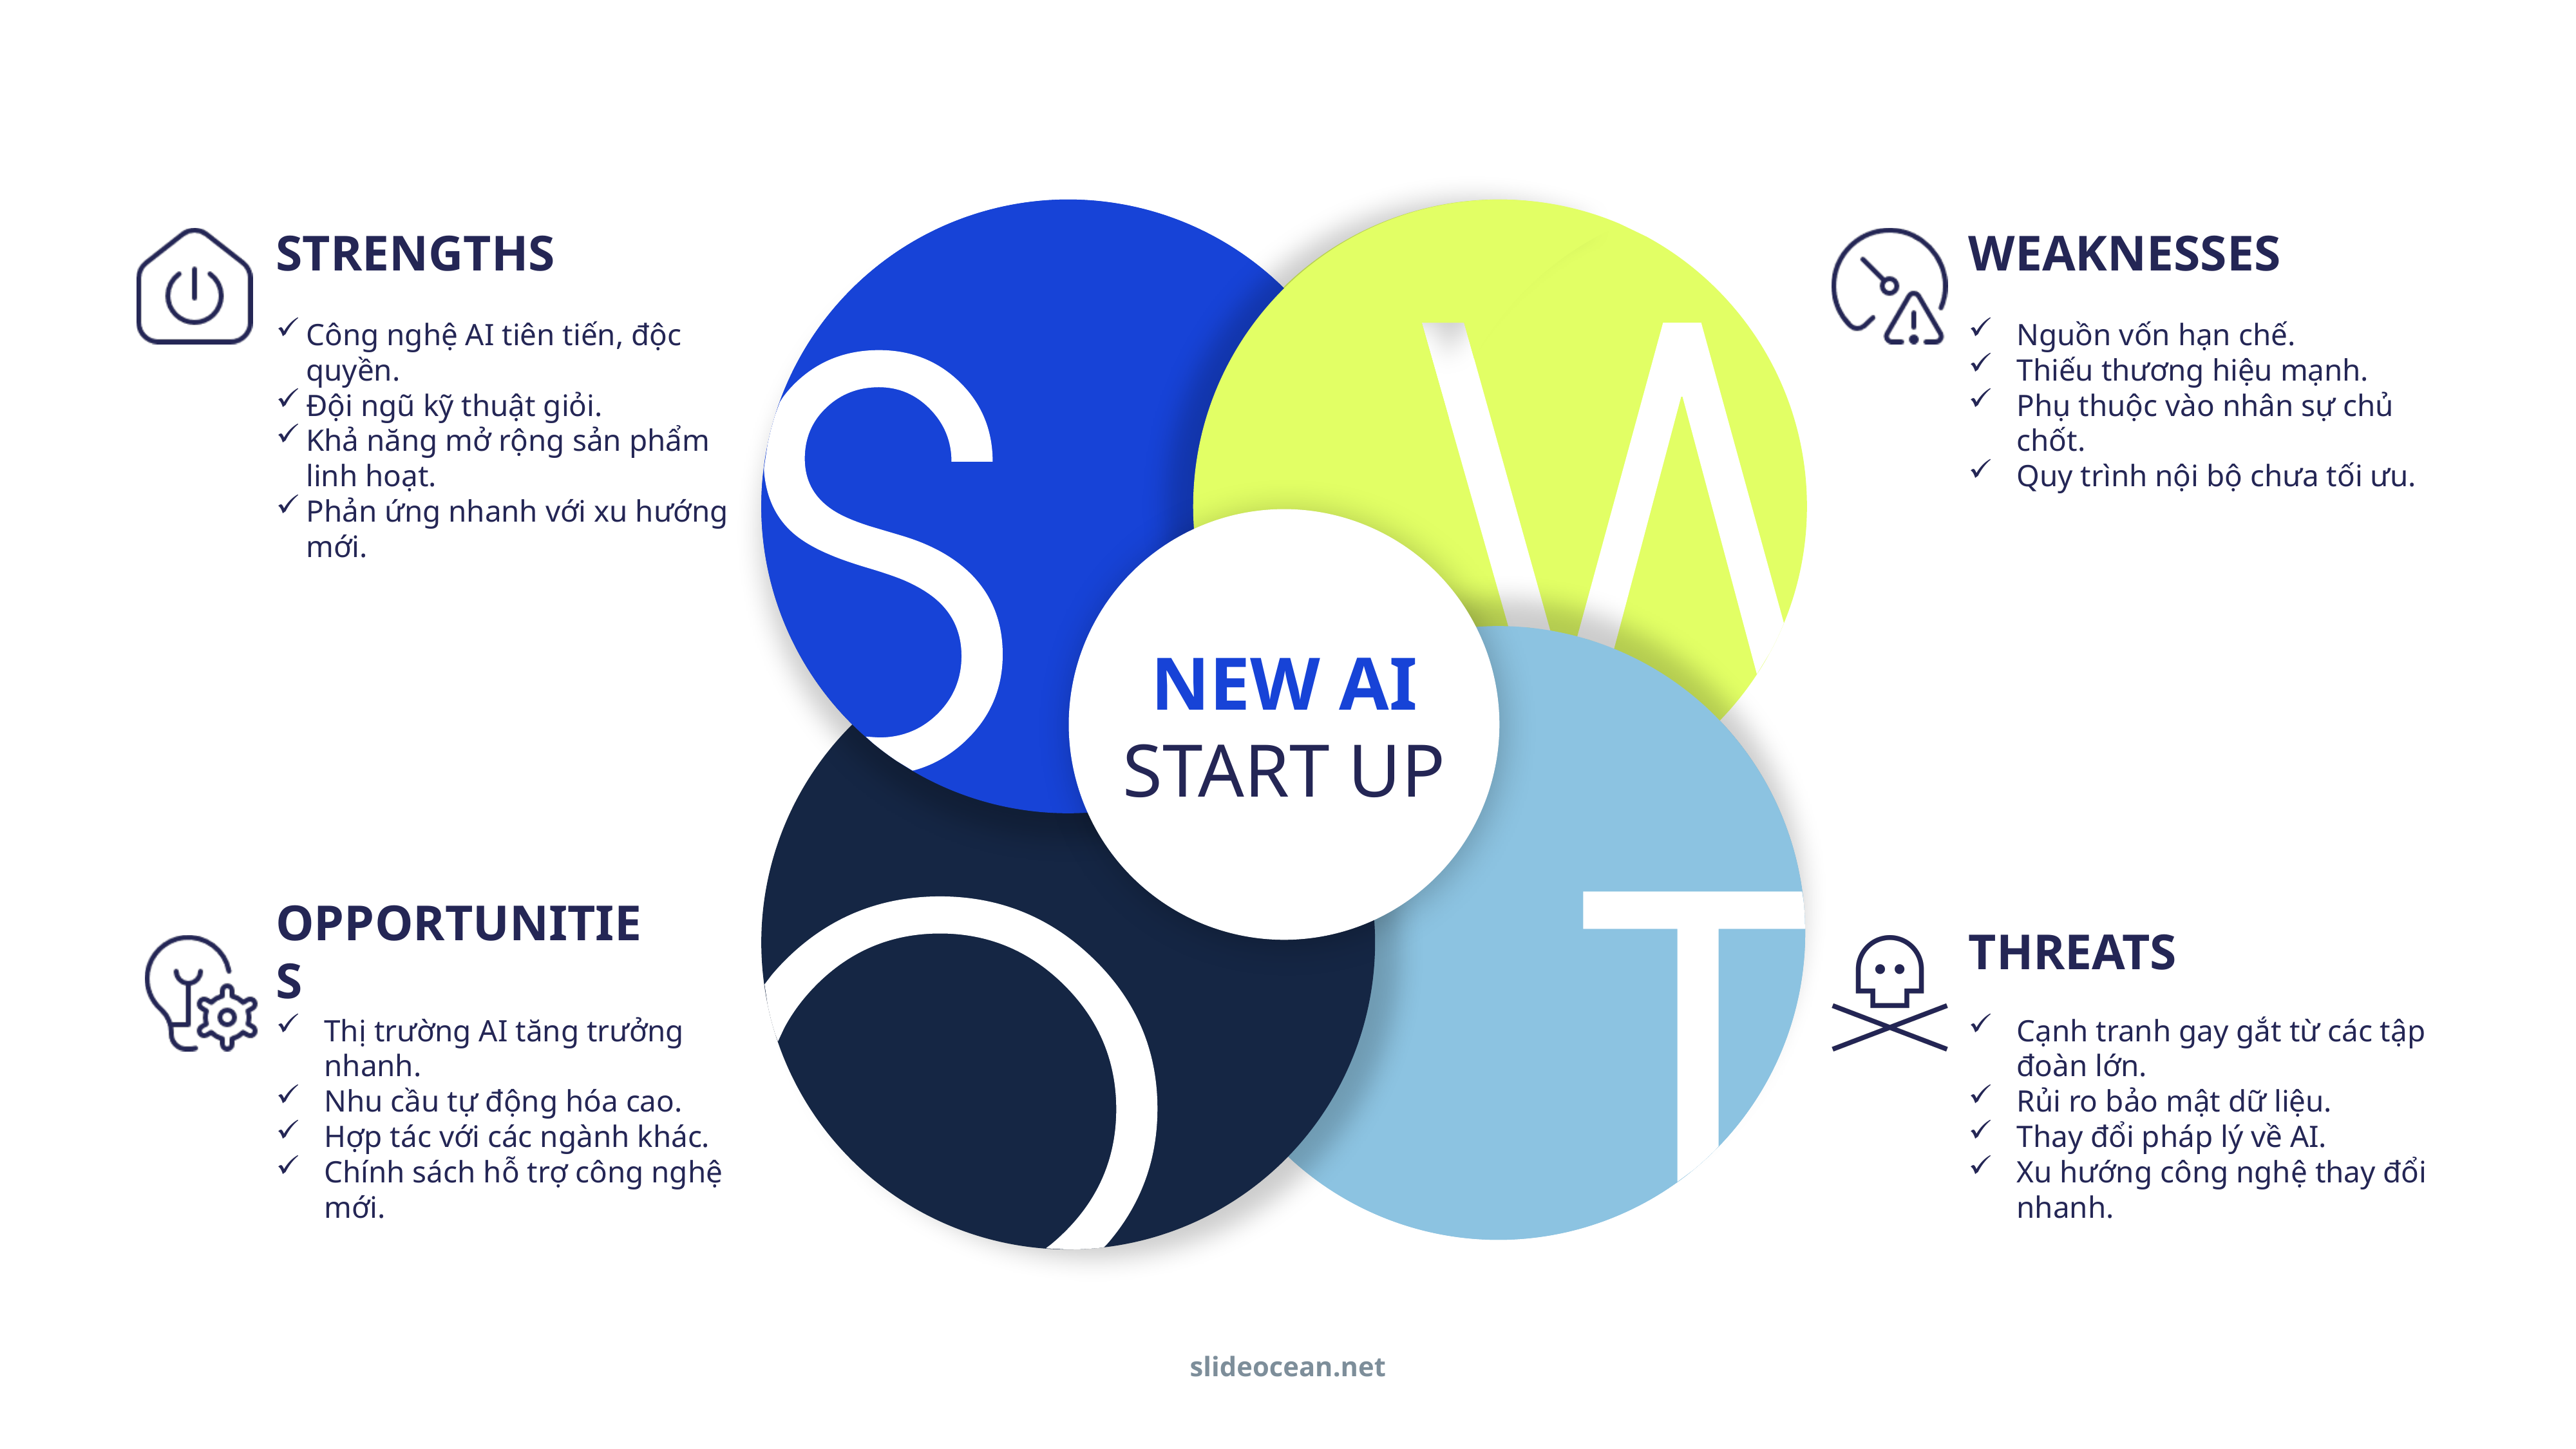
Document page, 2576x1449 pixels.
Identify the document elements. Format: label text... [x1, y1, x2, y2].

picture [1831, 935, 1948, 1052]
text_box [761, 199, 1806, 1250]
text_box OPPORTUNITIES [266, 887, 668, 1007]
text_box STRENGTHS [266, 218, 591, 286]
text_box Nguồn vốn hạn chế. Thiếu thương hiệu mạnh. Phụ thuộc vào nhân sự chủ chốt. Quy trình nội bộ chưa tối ưu. [1958, 310, 2439, 498]
text_box slideocean.net [1180, 1345, 1396, 1387]
picture [1831, 228, 1948, 345]
text_box Cạnh tranh gay gắt từ các tập đoàn lớn. Rủi ro bảo mật dữ liệu. Thay đổi pháp lý về AI. Xu hướng công nghệ thay đổi nhanh. [1958, 1007, 2439, 1229]
picture [137, 228, 254, 345]
text_box WEAKNESSES [1958, 218, 2325, 286]
text_box THREATS [1958, 916, 2325, 984]
text_box Công nghệ AI tiên tiến, độc quyền. Đội ngũ kỹ thuật giỏi. Khả năng mở rộng sản phẩm linh hoạt. Phản ứng nhanh với xu hướng mới. [266, 310, 746, 569]
text_box [1806, 469, 1808, 544]
picture [144, 935, 261, 1052]
text_box Thị trường AI tăng trưởng nhanh. Nhu cầu tự động hóa cao. Hợp tác với các ngành khác. Chính sách hỗ trợ công nghệ mới. [266, 1007, 746, 1229]
